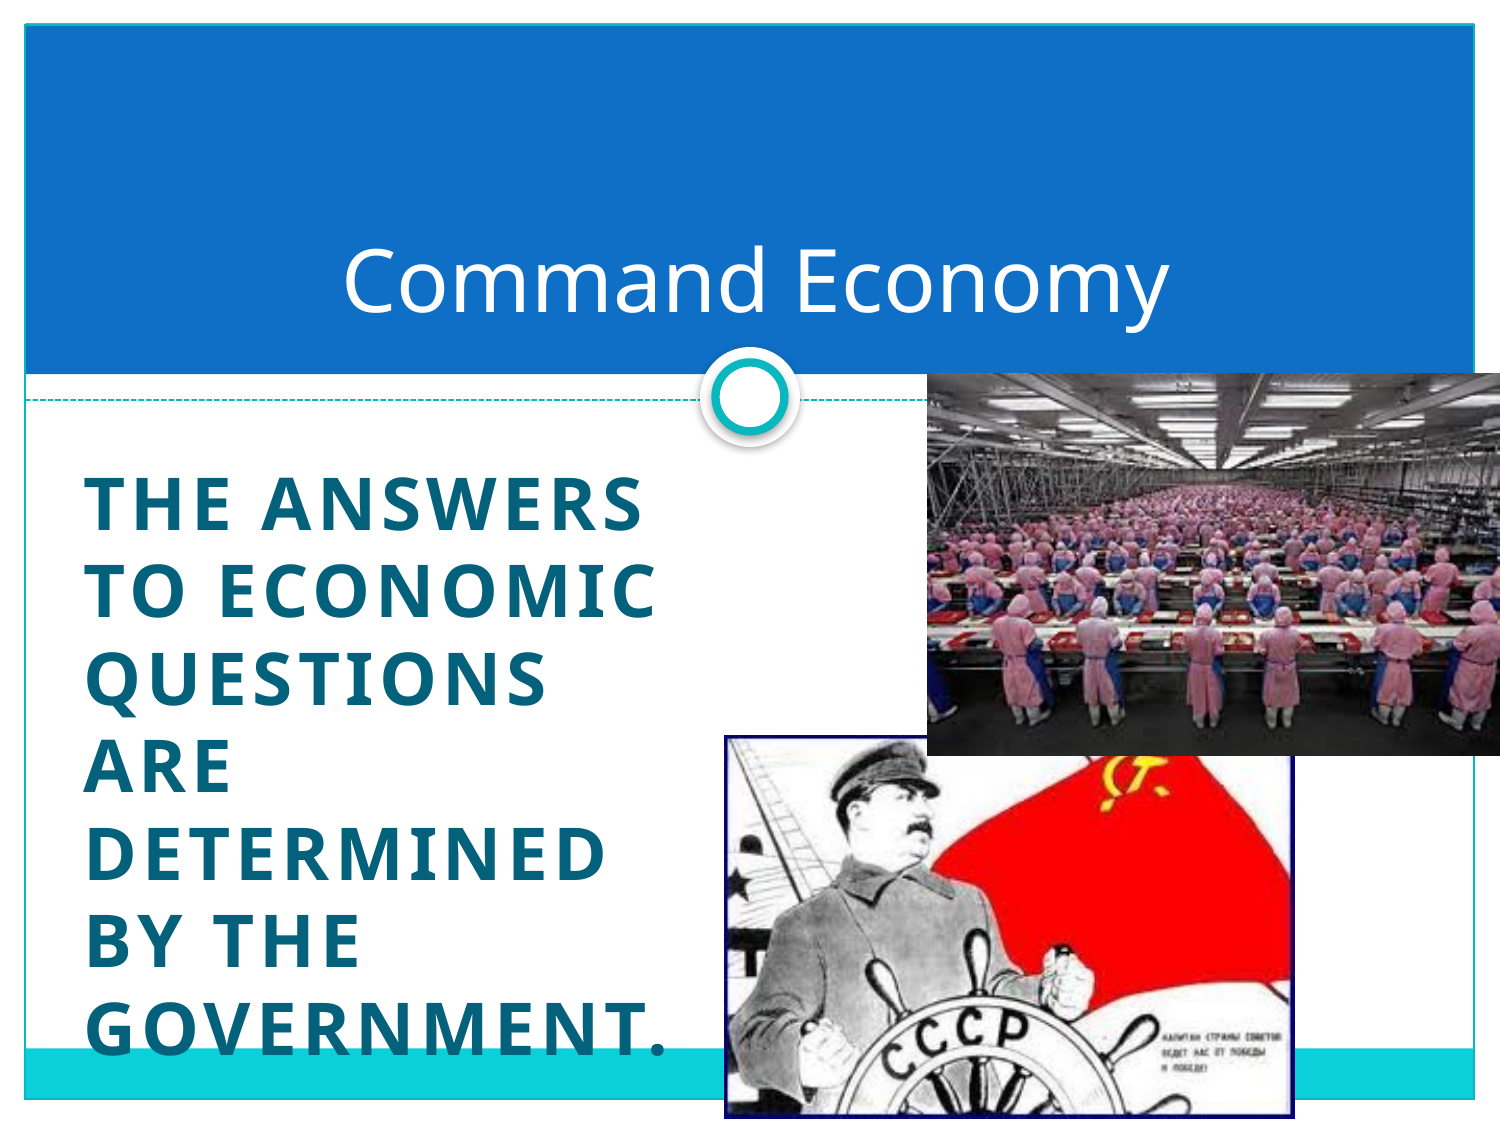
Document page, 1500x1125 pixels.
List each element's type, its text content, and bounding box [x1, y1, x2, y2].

list The answers to economic questions are determined by THE GOVERNMENT. [68, 450, 717, 986]
title Command Economy [118, 87, 1394, 338]
picture [723, 373, 1500, 1120]
